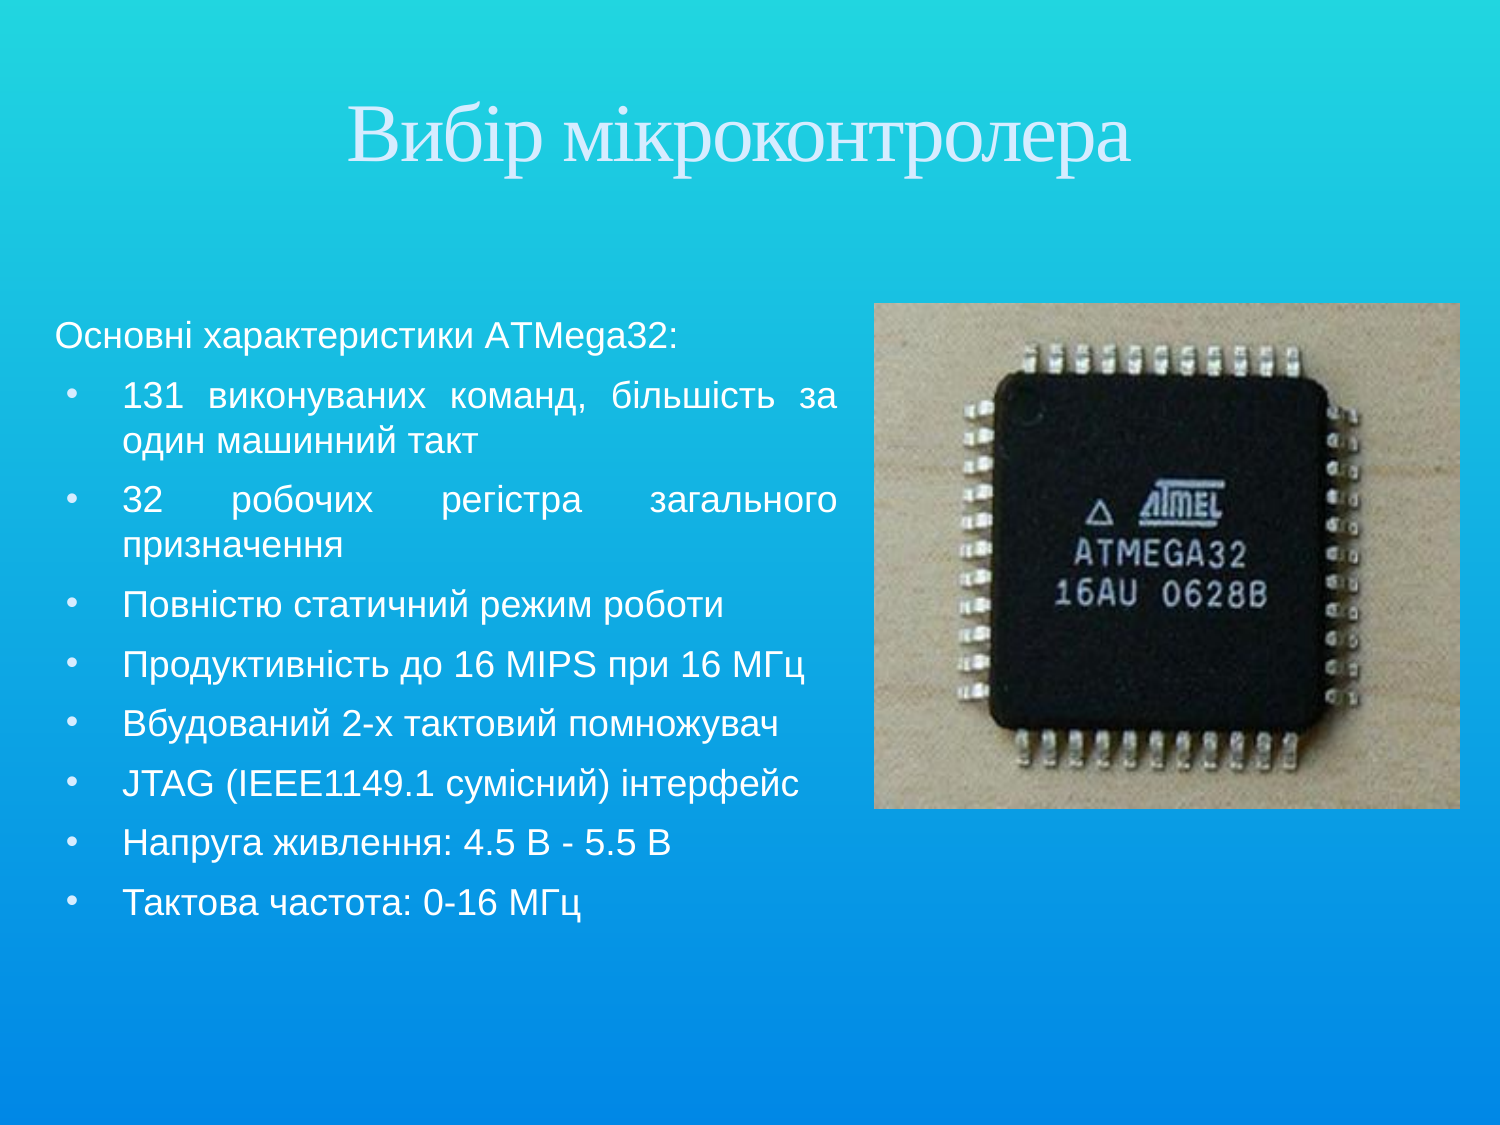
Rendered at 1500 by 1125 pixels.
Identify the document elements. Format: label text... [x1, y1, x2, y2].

title Вибір мікроконтролера [0, 70, 1480, 288]
picture [874, 303, 1460, 808]
list Основні характеристики ATMega32: 131 виконуваних команд, більшість за один машинний такт 32 робочих регістра загального призначення Повністю статичний режим роботи Продуктивність до 16 MIPS при 16 МГц Вбудований 2-х тактовий помножувач JTAG (IEEE1149.1 сумісний) інтерфейс Напруга живлення: 4.5 В - 5.5 В Тактова частота: 0-16 МГц [39, 303, 853, 1107]
